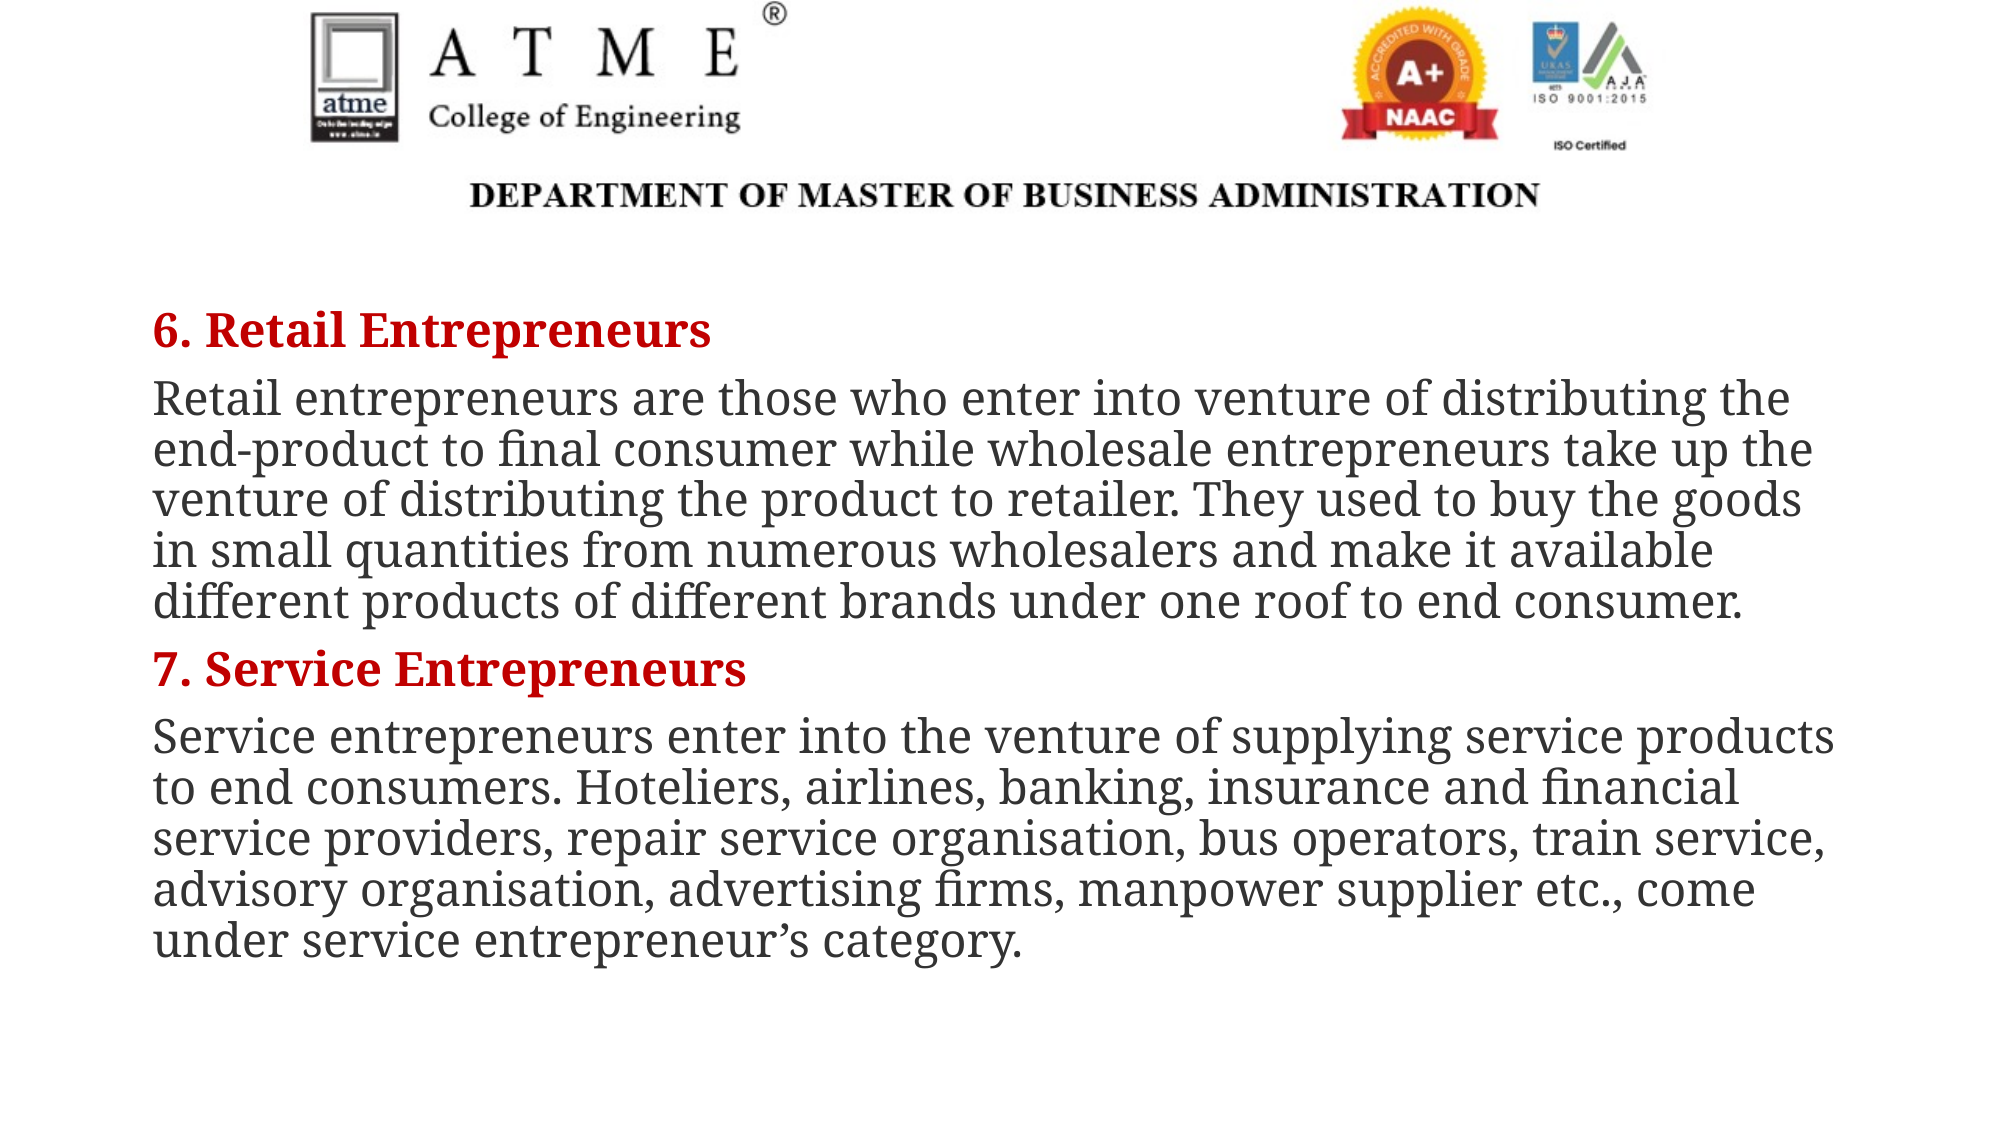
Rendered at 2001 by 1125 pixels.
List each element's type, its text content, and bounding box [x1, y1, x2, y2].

list 6. Retail Entrepreneurs Retail entrepreneurs are those who enter into venture of distributing the end-product to final consumer while wholesale entrepreneurs take up the venture of distributing the product to retailer. They used to buy the goods in small quantities from numerous wholesalers and make it available different products of different brands under one roof to end consumer. 7. Service Entrepreneurs Service entrepreneurs enter into the venture of supplying service products to end consumers. Hoteliers, airlines, banking, insurance and financial service providers, repair service organisation, bus operators, train service, advisory organisation, advertising firms, manpower supplier etc., come under service entrepreneur’s category. [137, 299, 1863, 1014]
picture [303, 0, 1697, 215]
